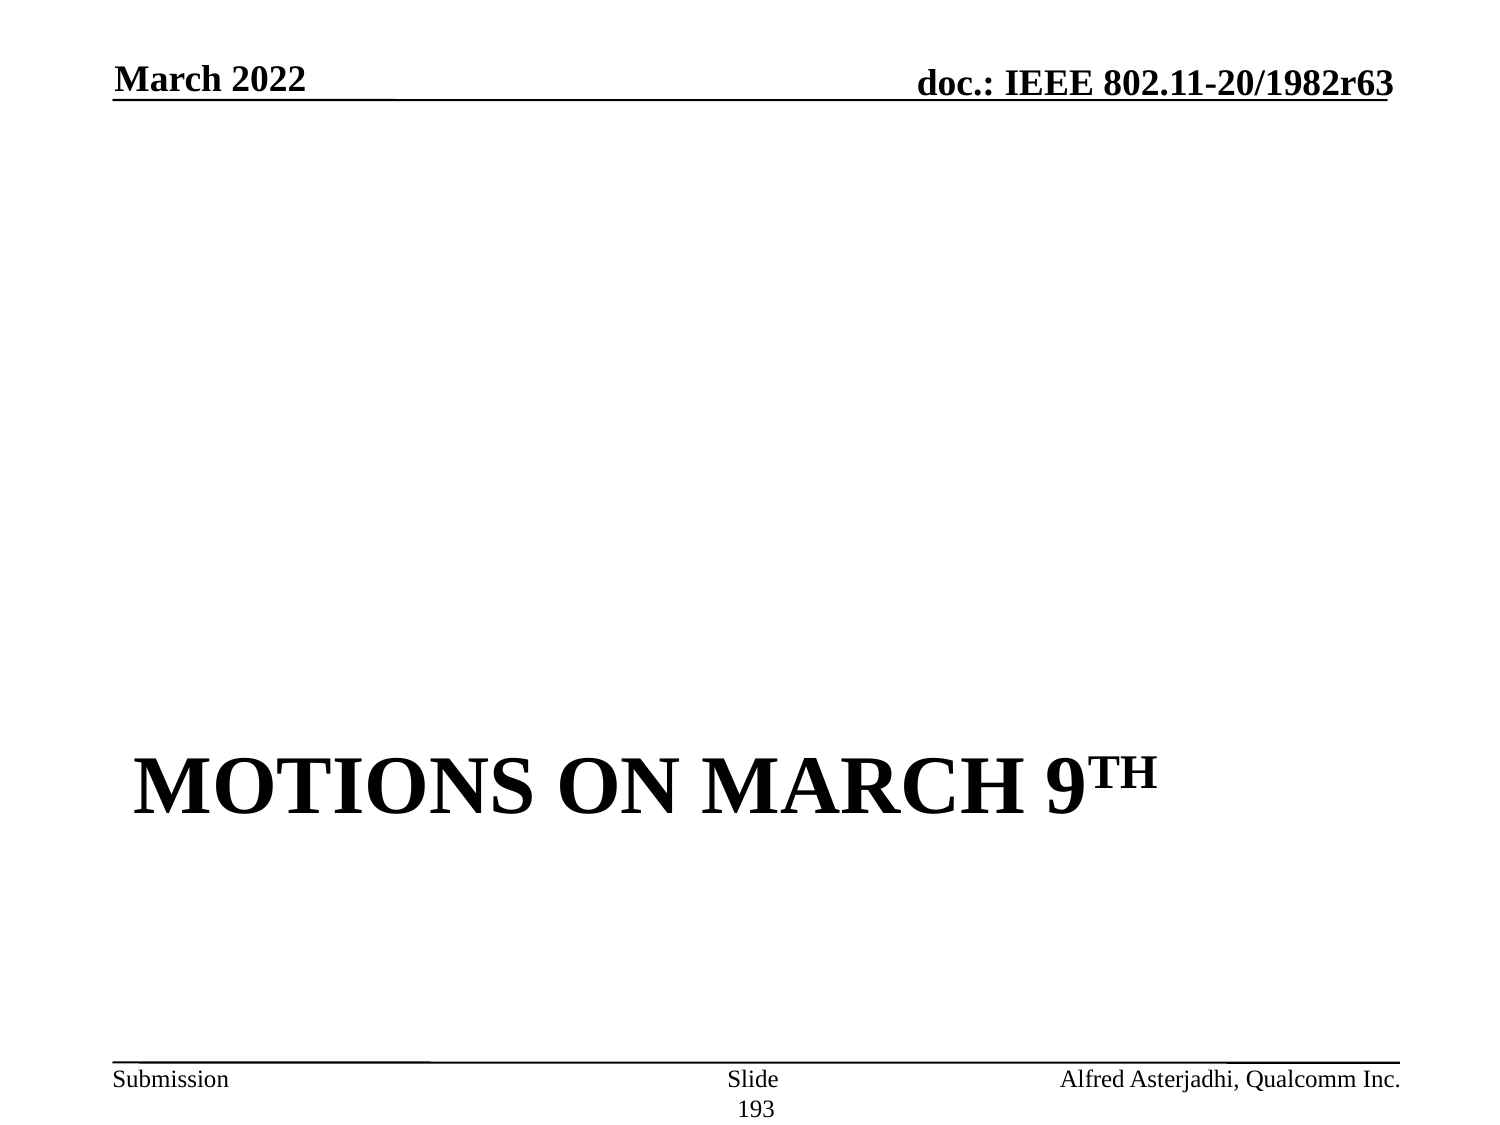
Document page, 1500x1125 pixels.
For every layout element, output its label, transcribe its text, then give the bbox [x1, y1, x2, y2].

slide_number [114, 54, 423, 100]
footer Alfred Asterjadhi, Qualcomm Inc. [878, 1061, 1402, 1093]
title Motions on March 9th [118, 722, 1394, 947]
slide_number Slide 193 [712, 1061, 800, 1123]
